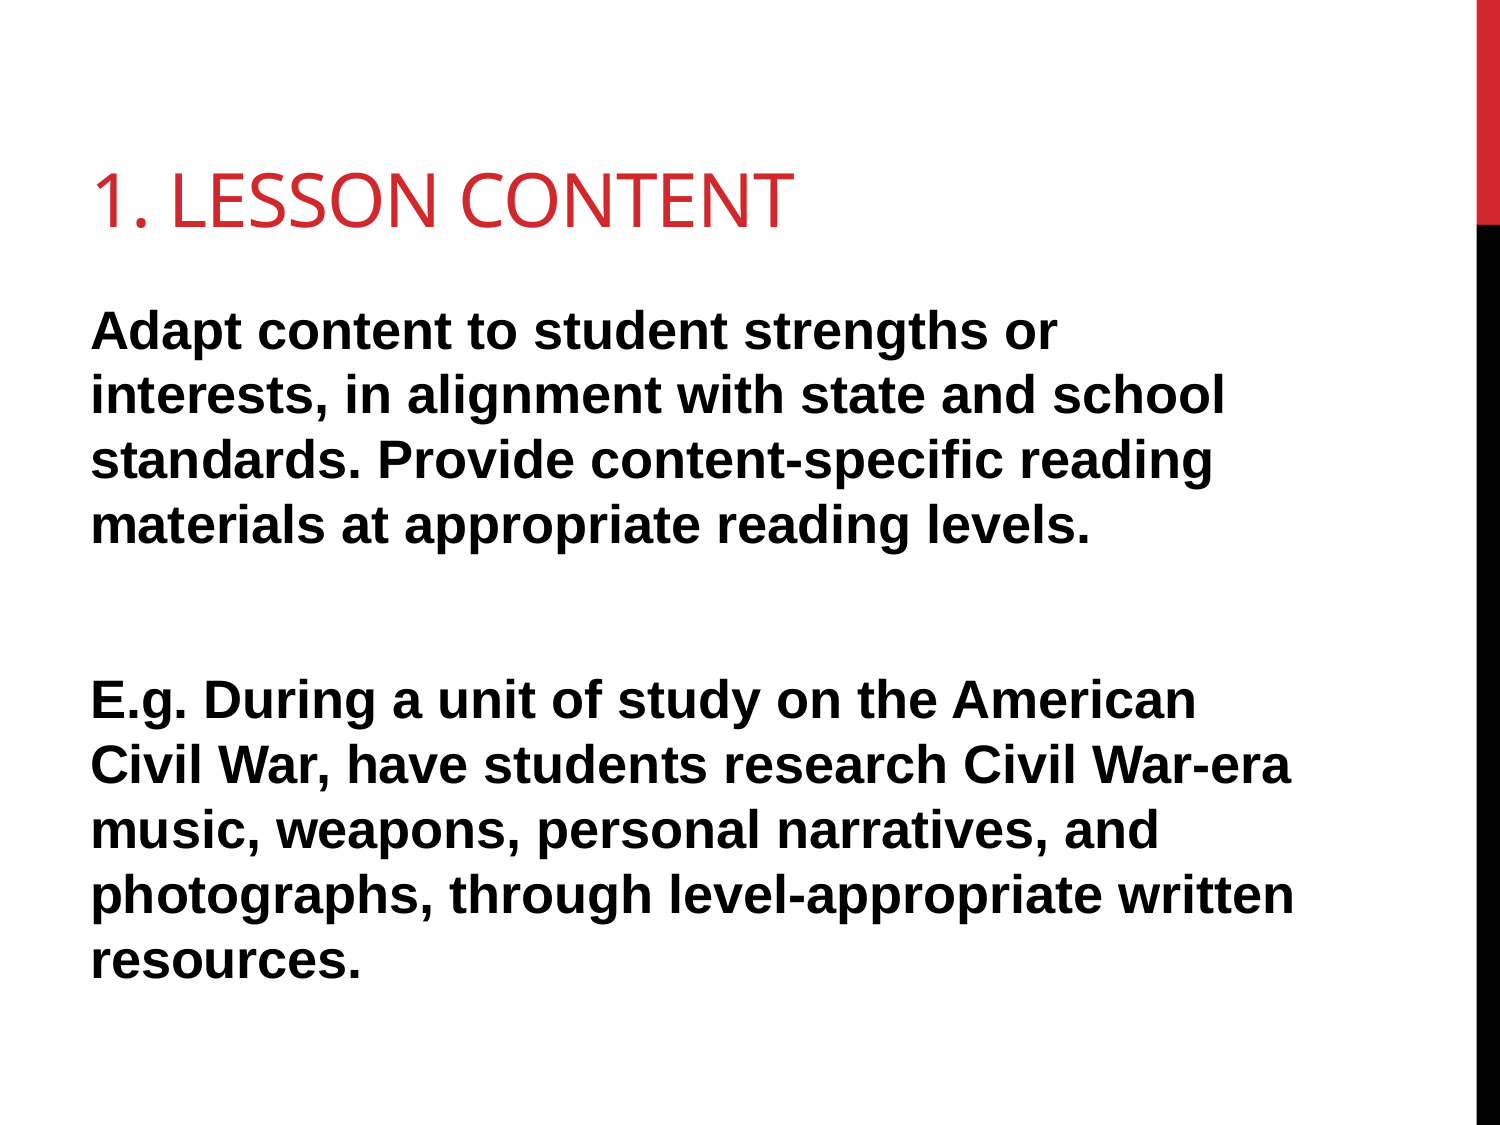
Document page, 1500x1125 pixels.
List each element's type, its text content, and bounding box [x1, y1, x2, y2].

title 1. Lesson Content [75, 25, 1025, 250]
list Adapt content to student strengths or interests, in alignment with state and school standards. Provide content-specific reading materials at appropriate reading levels. E.g. During a unit of study on the American Civil War, have students research Civil War-era music, weapons, personal narratives, and photographs, through level-appropriate written resources. [75, 287, 1325, 1005]
